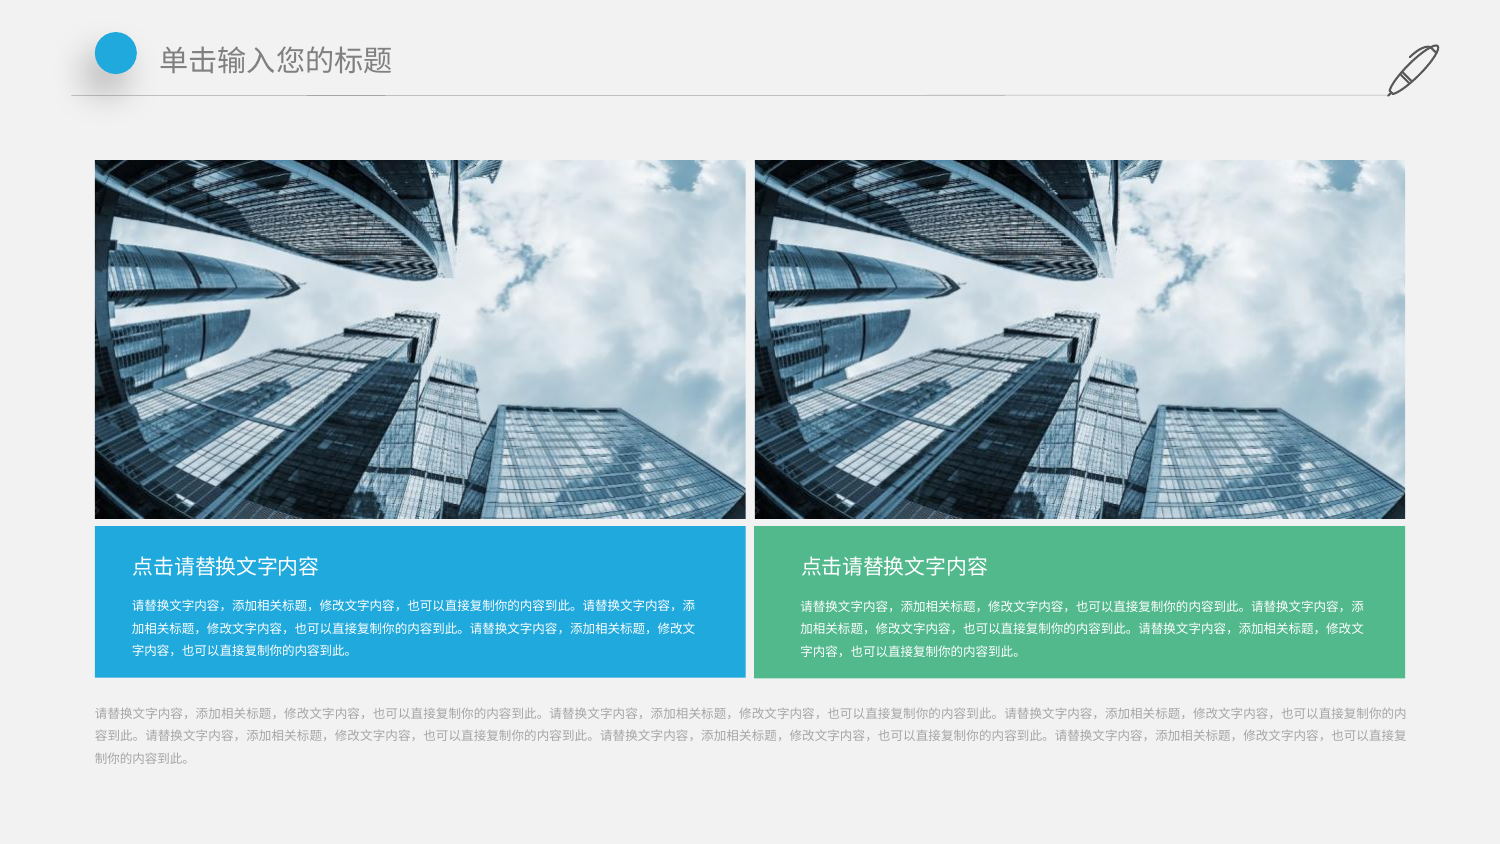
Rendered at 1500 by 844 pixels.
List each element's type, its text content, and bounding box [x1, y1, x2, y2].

text_box 单击输入您的标题 [145, 35, 511, 84]
text_box 点击请替换文字内容 [801, 553, 988, 579]
text_box [93, 524, 748, 680]
text_box [93, 158, 748, 521]
text_box 请替换文字内容，添加相关标题，修改文字内容，也可以直接复制你的内容到此。请替换文字内容，添加相关标题，修改文字内容，也可以直接复制你的内容到此。请替换文字内容，添加相关标题，修改文字内容，也可以直接复制你的内容到此。 [131, 590, 703, 659]
text_box 请替换文字内容，添加相关标题，修改文字内容，也可以直接复制你的内容到此。请替换文字内容，添加相关标题，修改文字内容，也可以直接复制你的内容到此。请替换文字内容，添加相关标题，修改文字内容，也可以直接复制你的内容到此。请替换文字内容，添加相关标题，修改文字内容，也可以直接复制你的内容到此。请替换文字内容，添加相关标题，修改文字内容，也可以直接复制你的内容到此。请替换文字内容，添加相关标题，修改文字内容，也可以直接复制你的内容到此。 [94, 698, 1406, 766]
text_box [752, 524, 1407, 680]
text_box [753, 158, 1407, 521]
text_box 点击请替换文字内容 [132, 553, 320, 579]
text_box 请替换文字内容，添加相关标题，修改文字内容，也可以直接复制你的内容到此。请替换文字内容，添加相关标题，修改文字内容，也可以直接复制你的内容到此。请替换文字内容，添加相关标题，修改文字内容，也可以直接复制你的内容到此。 [800, 591, 1372, 659]
